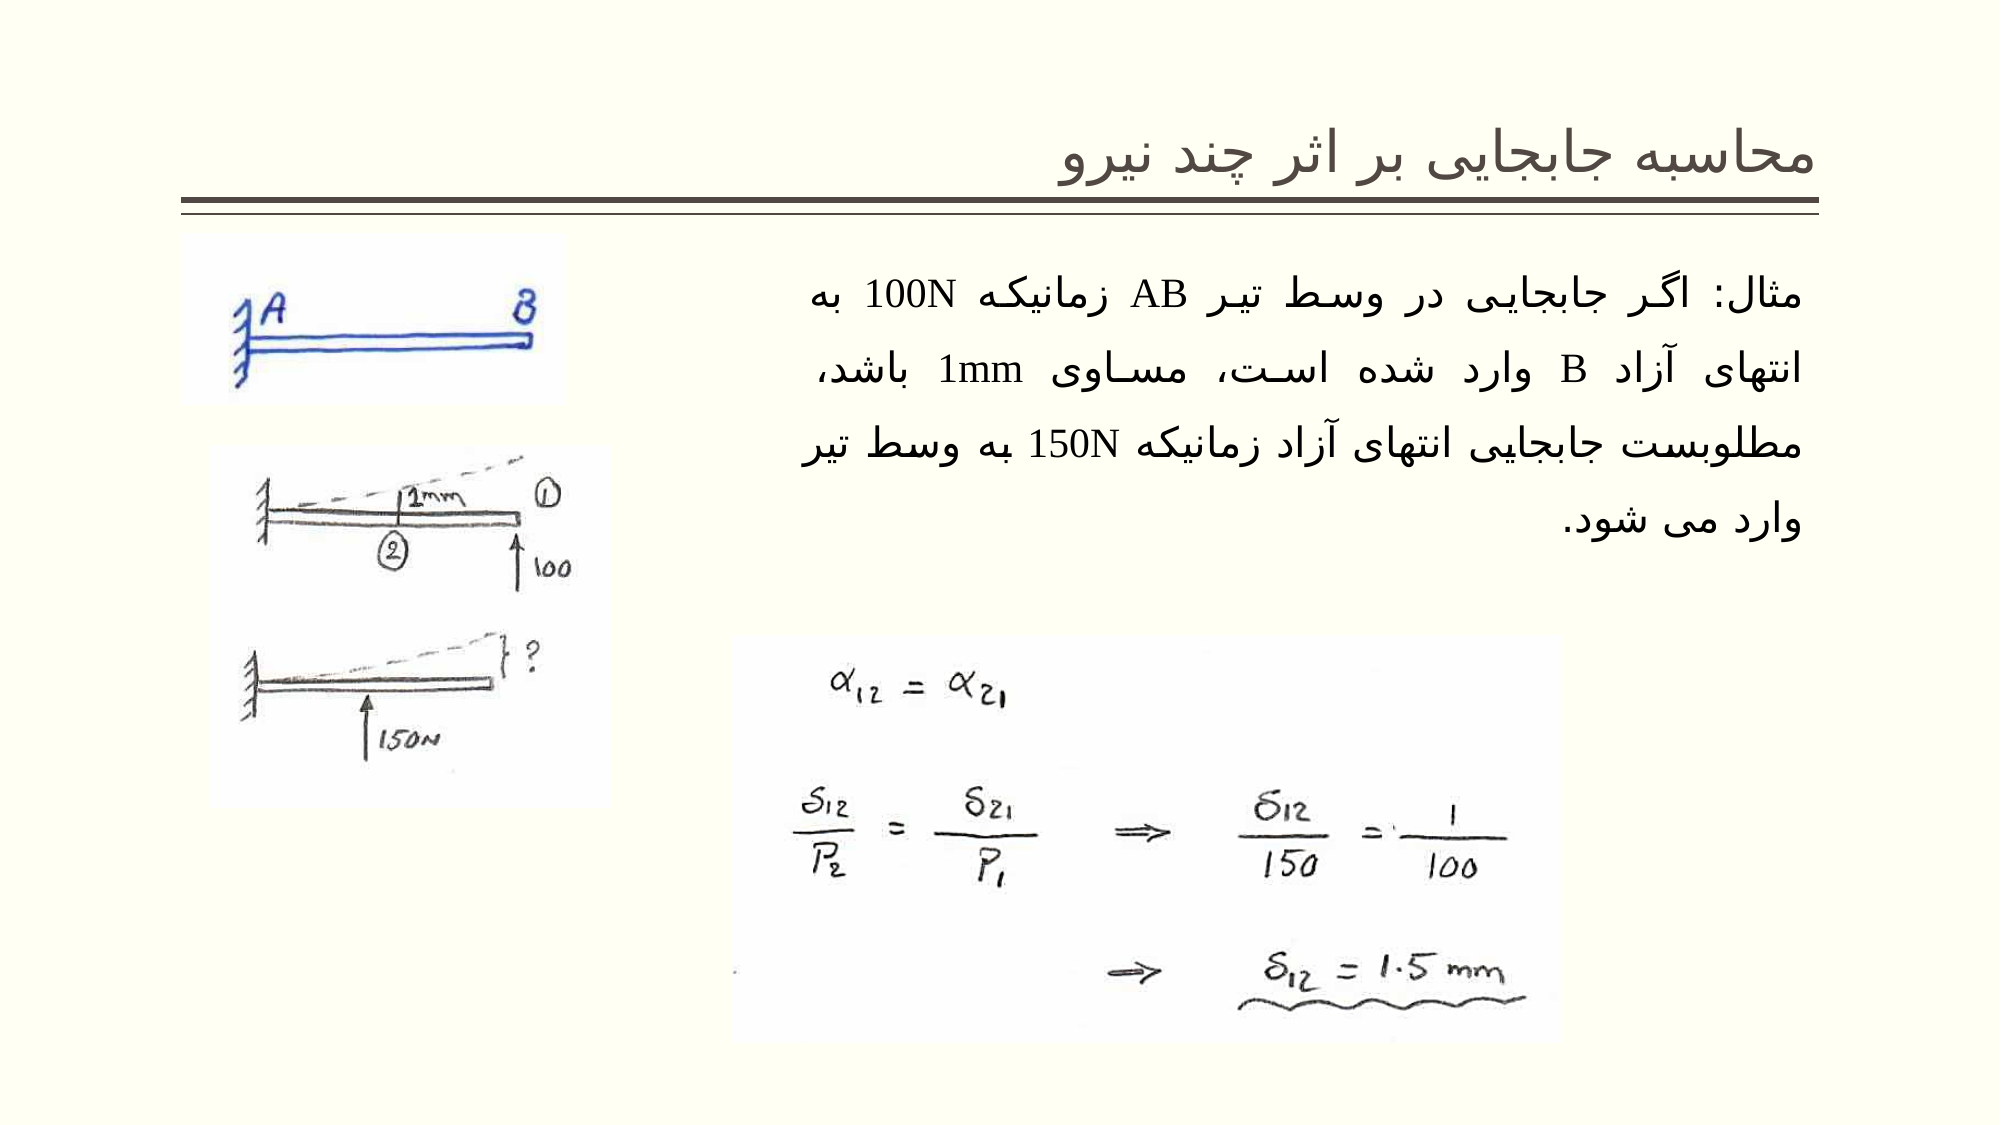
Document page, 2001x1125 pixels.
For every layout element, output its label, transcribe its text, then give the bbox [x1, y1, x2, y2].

picture [181, 233, 566, 405]
picture [209, 445, 611, 808]
picture [732, 635, 1562, 1043]
title محاسبه جابجایی بر اثر چند نیرو [181, 12, 1819, 193]
text_box مثال: اگر جابجایی در وسط تیر AB زمانیکه 100N به انتهای آزاد B وارد شده است، مساوی 1mm باشد، مطلوبست جابجایی انتهای آزاد زمانیکه 150N به وسط تیر وارد می شود. [787, 233, 1819, 549]
